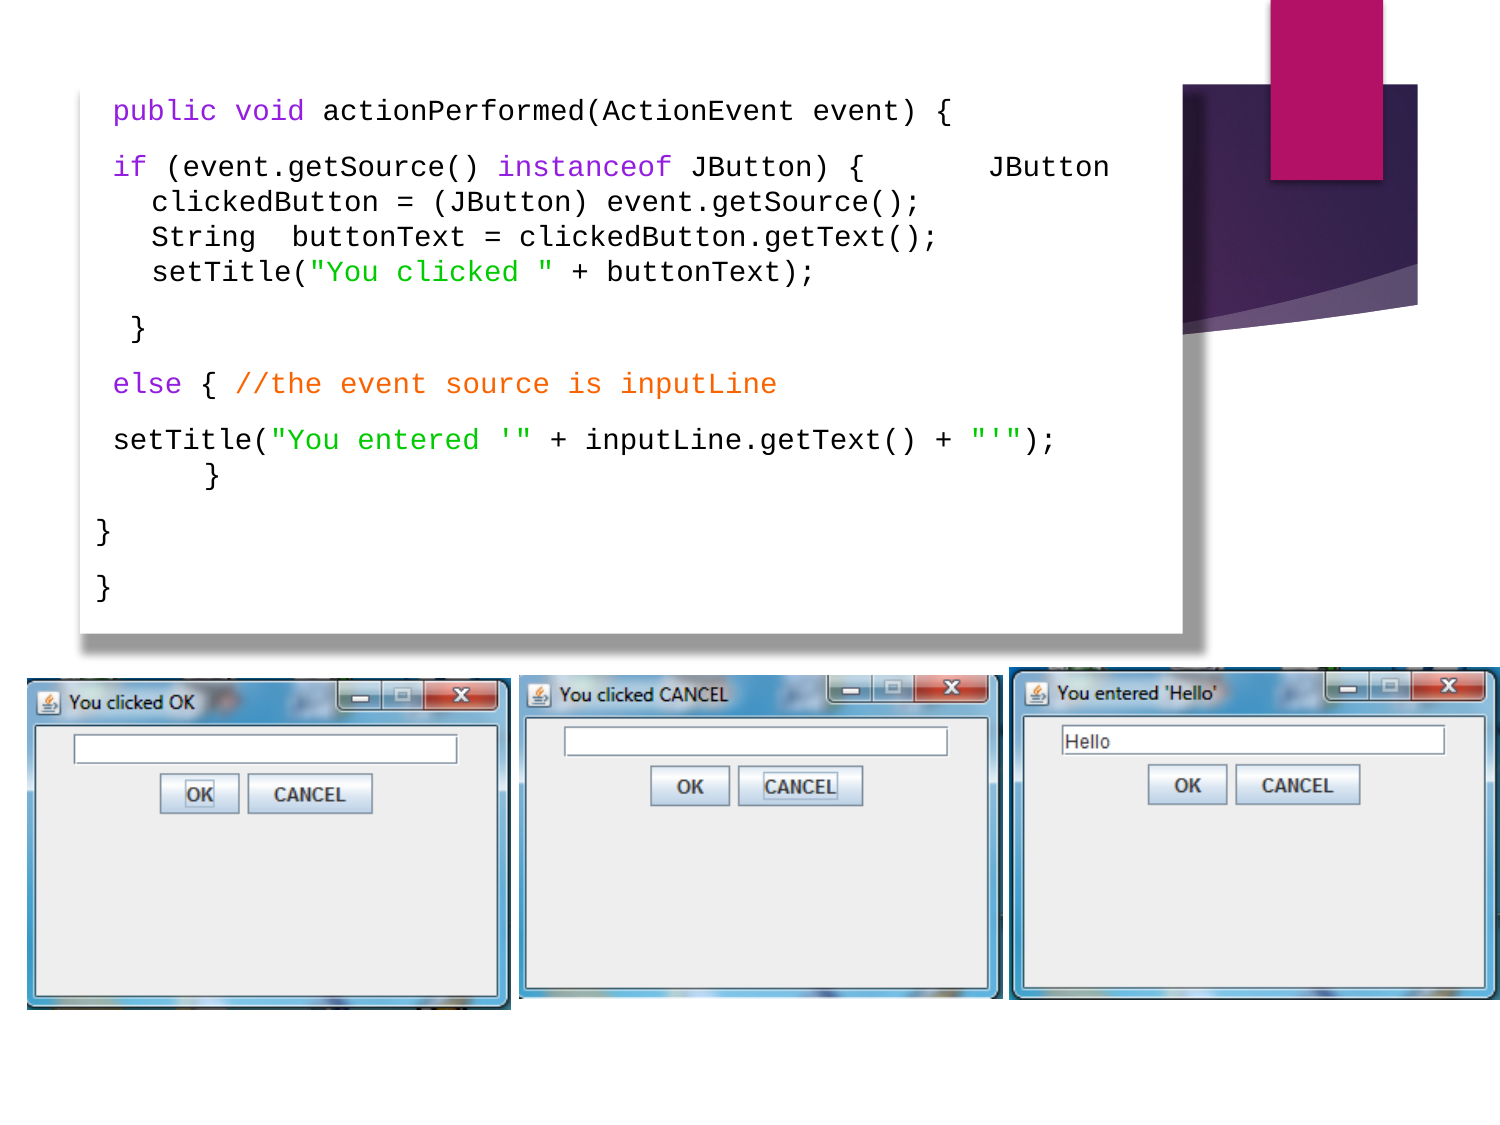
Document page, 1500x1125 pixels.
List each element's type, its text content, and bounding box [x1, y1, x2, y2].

list public void actionPerformed(ActionEvent event) { if (event.getSource() instanceof JButton) { JButton clickedButton = (JButton) event.getSource(); String buttonText = clickedButton.getText(); setTitle("You clicked " + buttonText); } else { //the event source is inputLine setTitle("You entered '" + inputLine.getText() + "'"); } } } [80, 84, 1183, 634]
picture [1009, 667, 1500, 1000]
picture [519, 675, 1003, 1000]
picture [26, 678, 511, 1011]
